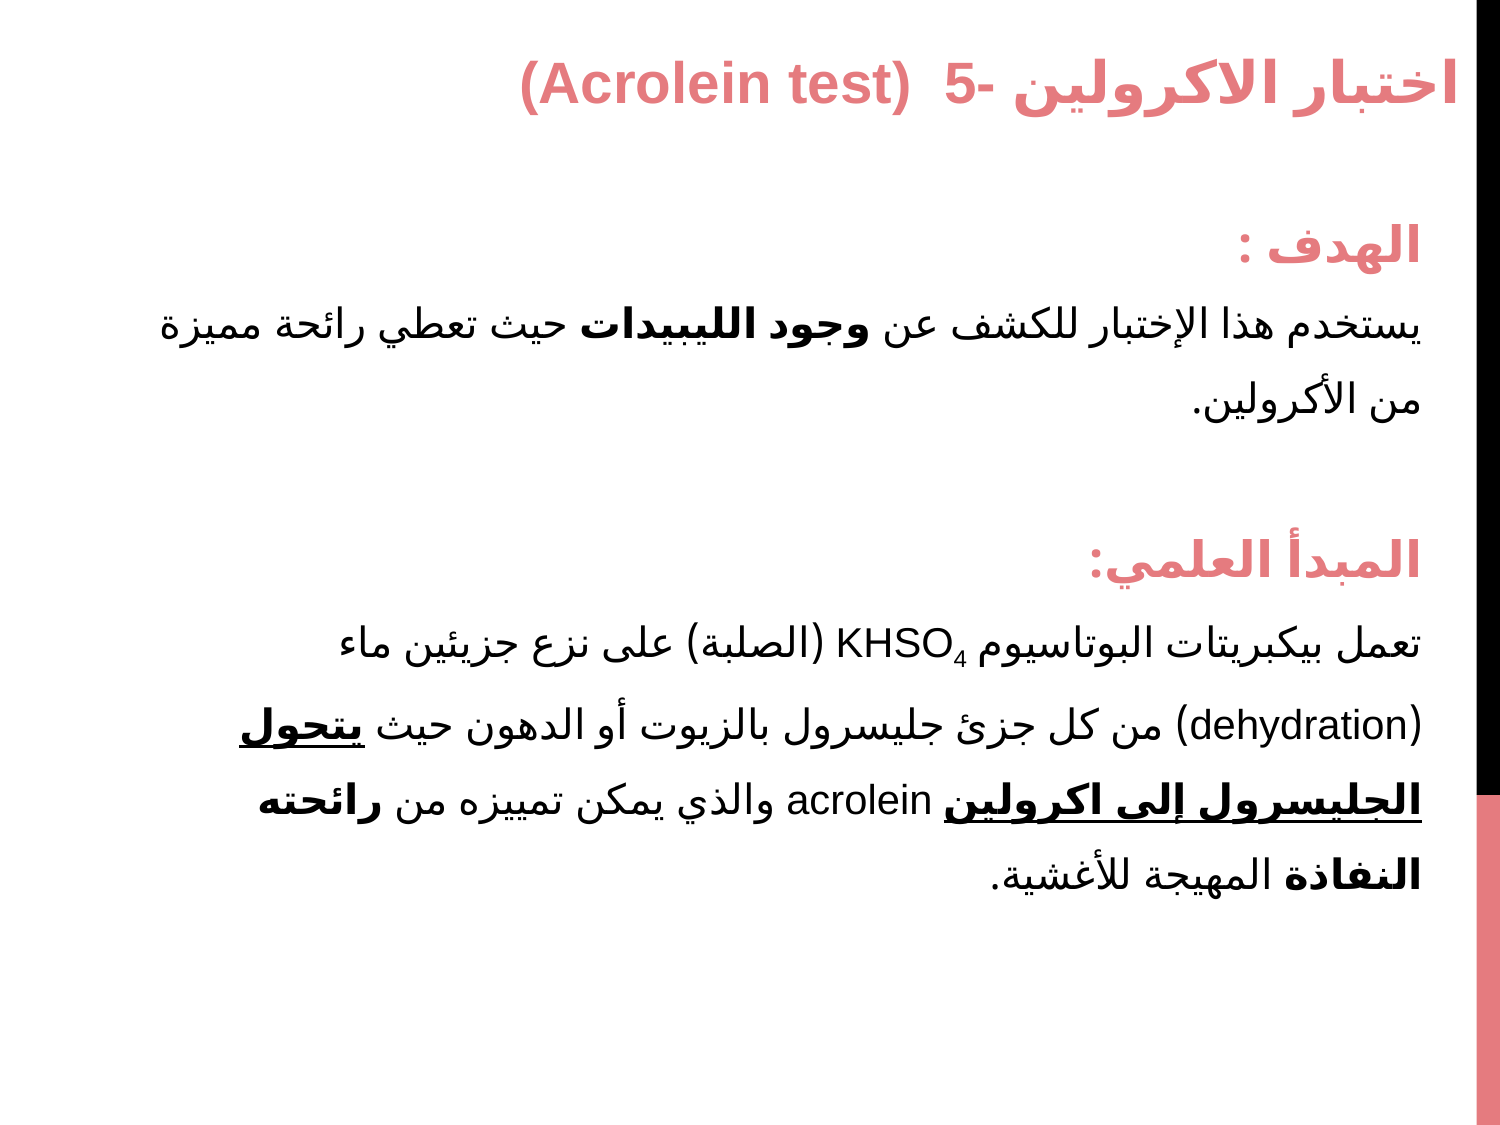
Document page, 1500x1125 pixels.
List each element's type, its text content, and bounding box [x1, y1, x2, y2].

text_box الهدف : يستخدم هذا الإختبار للكشف عن وجود الليبيدات حيث تعطي رائحة مميزة من الأكرولين. المبدأ العلمي: تعمل بيكبريتات البوتاسيوم KHSO4 (الصلبة) على نزع جزيئين ماء (dehydration) من كل جزئ جليسرول بالزيوت أو الدهون حيث يتحول الجليسرول إلى اكرولين acrolein والذي يمكن تمييزه من رائحته النفاذة المهيجة للأغشية. [112, 174, 1438, 980]
text_box (Acrolein test) 5- اختبار الاكرولين [262, 37, 1475, 193]
